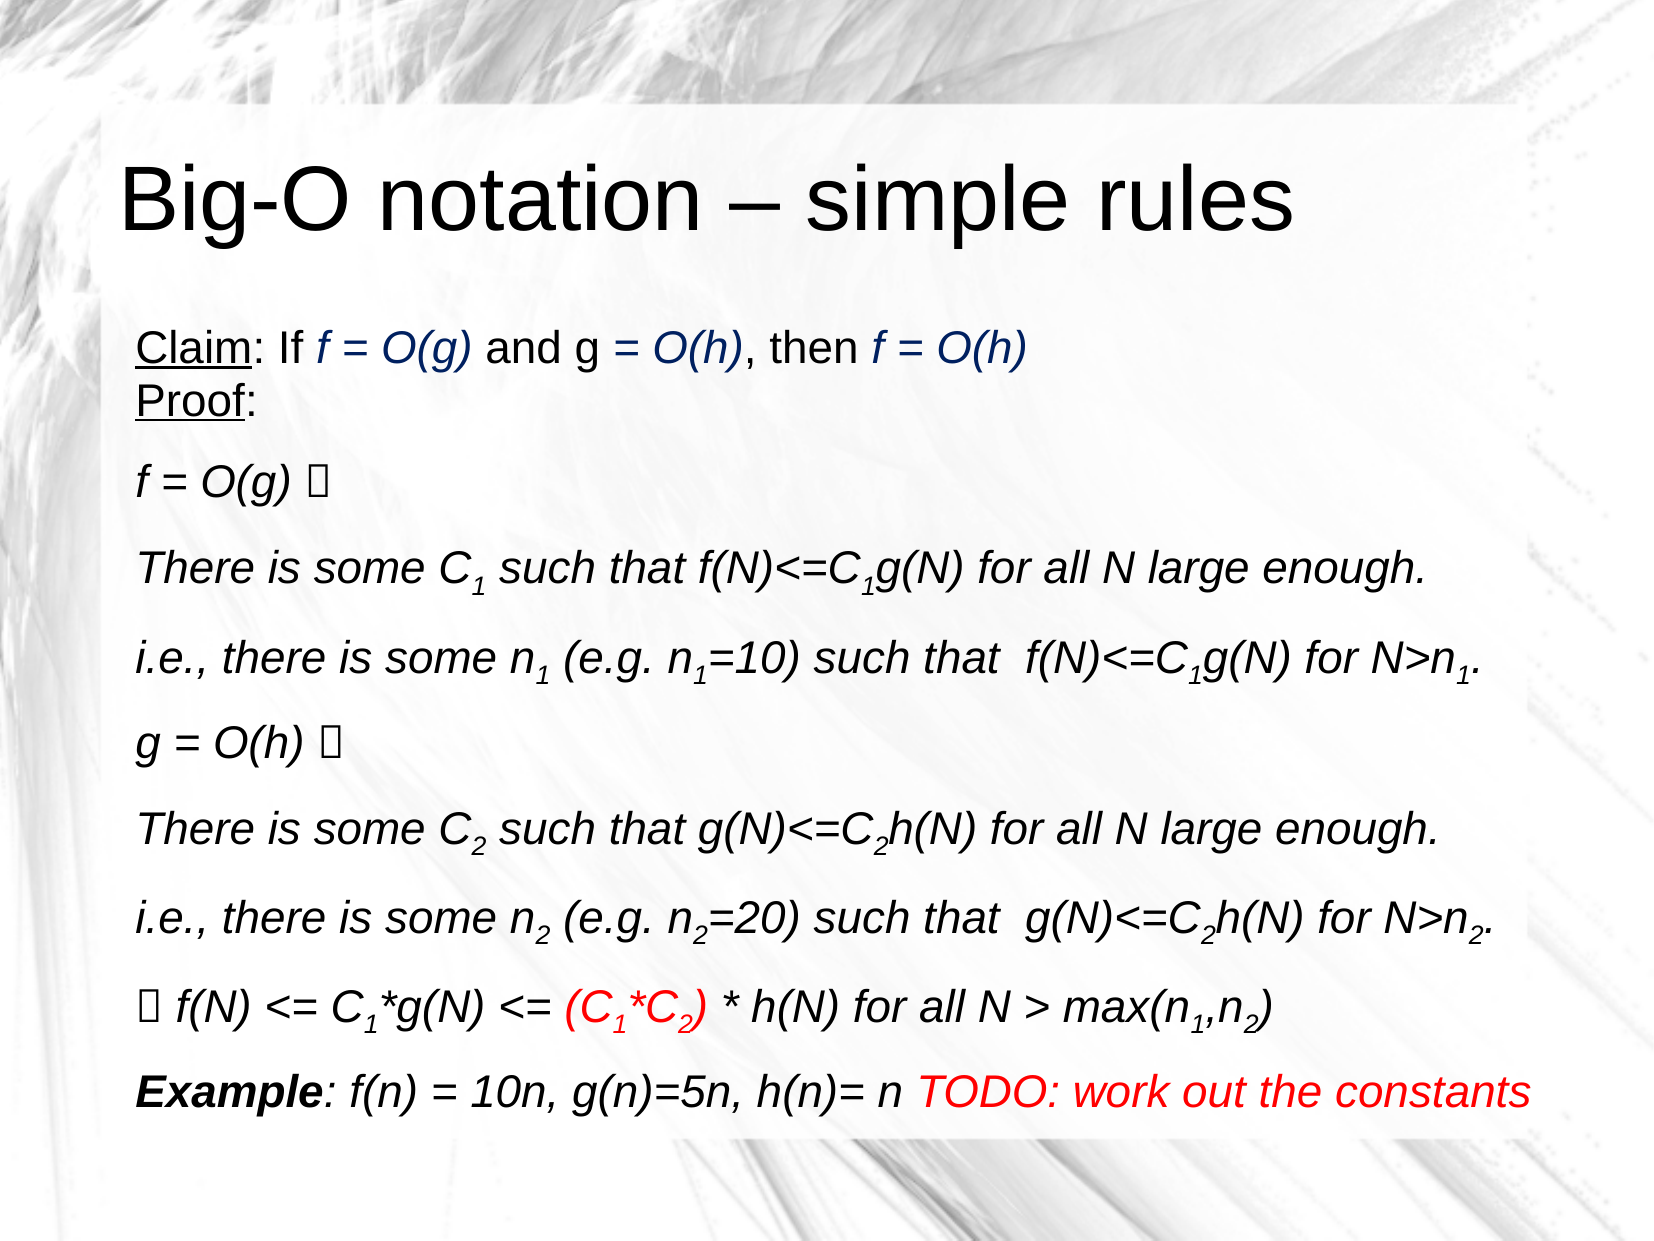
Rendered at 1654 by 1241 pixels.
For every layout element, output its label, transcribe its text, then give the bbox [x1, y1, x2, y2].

picture [0, 0, 1654, 1241]
list Claim: If f = O(g) and g = O(h), then f = O(h) Proof: f = O(g)  There is some C1 such that f(N)<=C1g(N) for all N large enough. i.e., there is some n1 (e.g. n1=10) such that f(N)<=C1g(N) for N>n1. g = O(h)  There is some C2 such that g(N)<=C2h(N) for all N large enough. i.e., there is some n2 (e.g. n2=20) such that g(N)<=C2h(N) for N>n2.  f(N) <= C1*g(N) <= (C1*C2) * h(N) for all N > max(n1,n2) Example: f(n) = 10n, g(n)=5n, h(n)= n TODO: work out the constants [118, 319, 1571, 1109]
title Big-O notation – simple rules [118, 112, 1506, 281]
